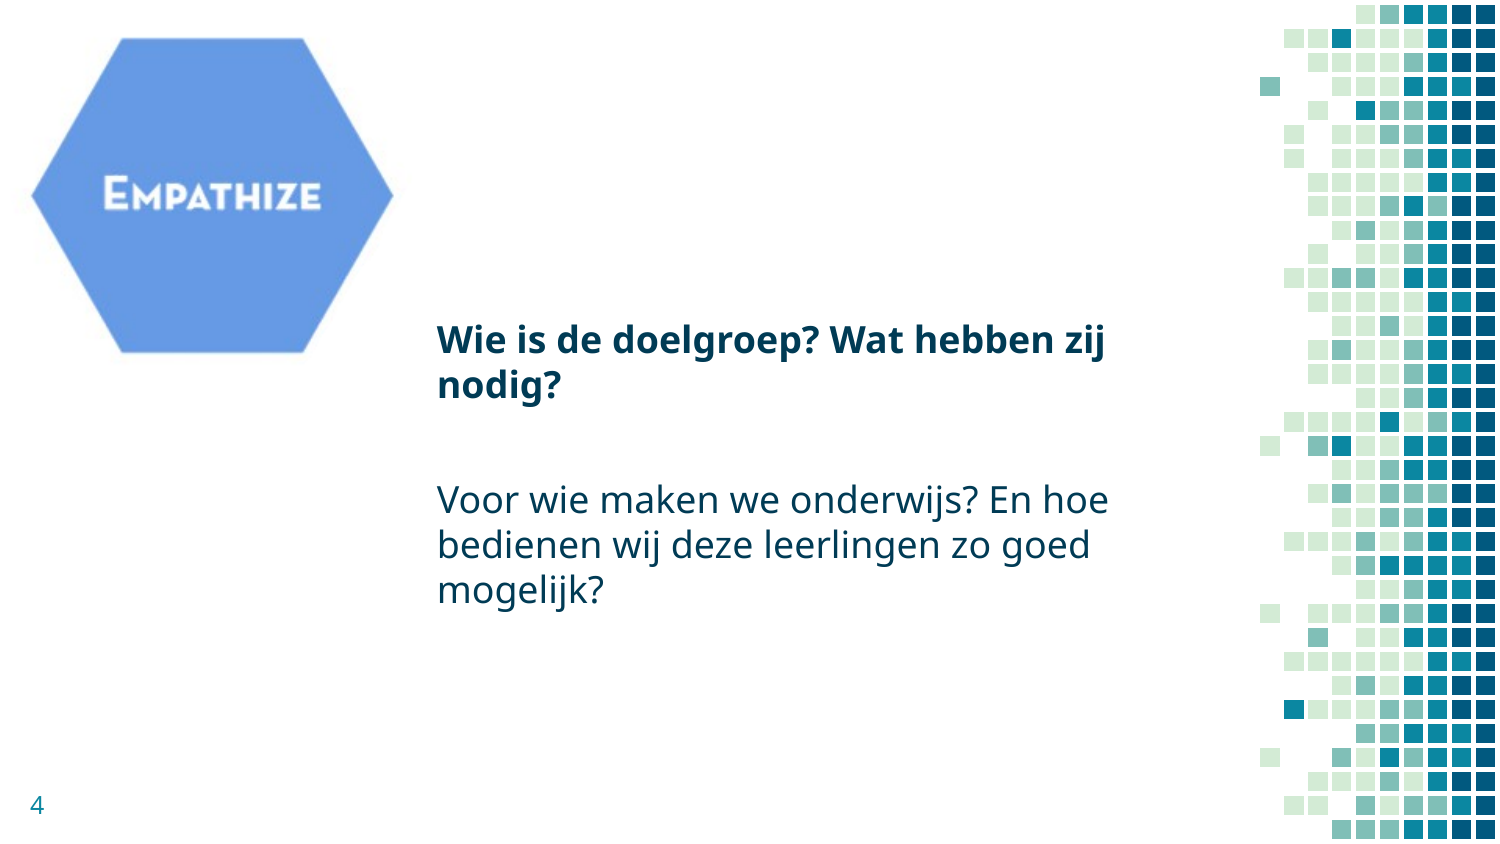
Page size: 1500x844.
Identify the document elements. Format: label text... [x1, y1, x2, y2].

slide_number 4 [15, 774, 105, 839]
picture [0, 0, 423, 387]
list Wie is de doelgroep? Wat hebben zij nodig? Voor wie maken we onderwijs? En hoe bedienen wij deze leerlingen zo goed mogelijk? [421, 301, 1160, 431]
